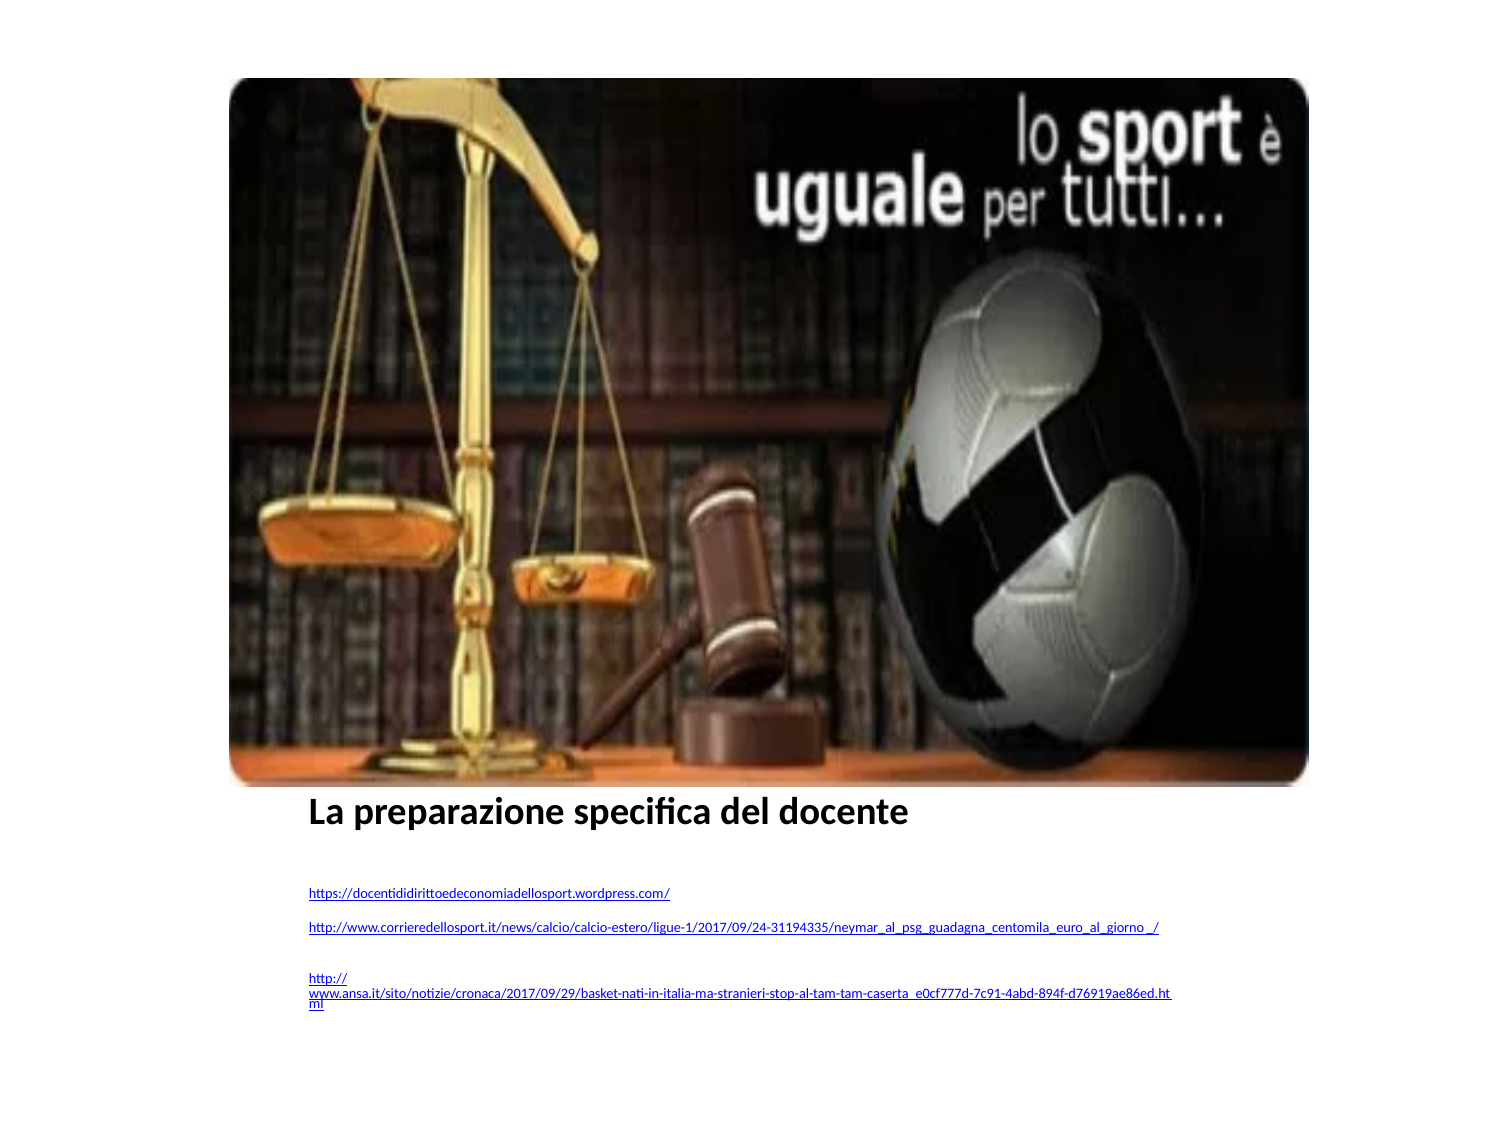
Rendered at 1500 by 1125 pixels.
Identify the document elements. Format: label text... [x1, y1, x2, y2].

picture [228, 77, 1309, 788]
list https://docentididirittoedeconomiadellosport.wordpress.com/ http://www.corrieredellosport.it/news/calcio/calcio-estero/ligue-1/2017/09/24-31194335/neymar_al_psg_guadagna_centomila_euro_al_giorno_/ http://www.ansa.it/sito/notizie/cronaca/2017/09/29/basket-nati-in-italia-ma-stranieri-stop-al-tam-tam-caserta_e0cf777d-7c91-4abd-894f-d76919ae86ed.html [294, 880, 1194, 1013]
title La preparazione specifica del docente [294, 795, 1194, 880]
